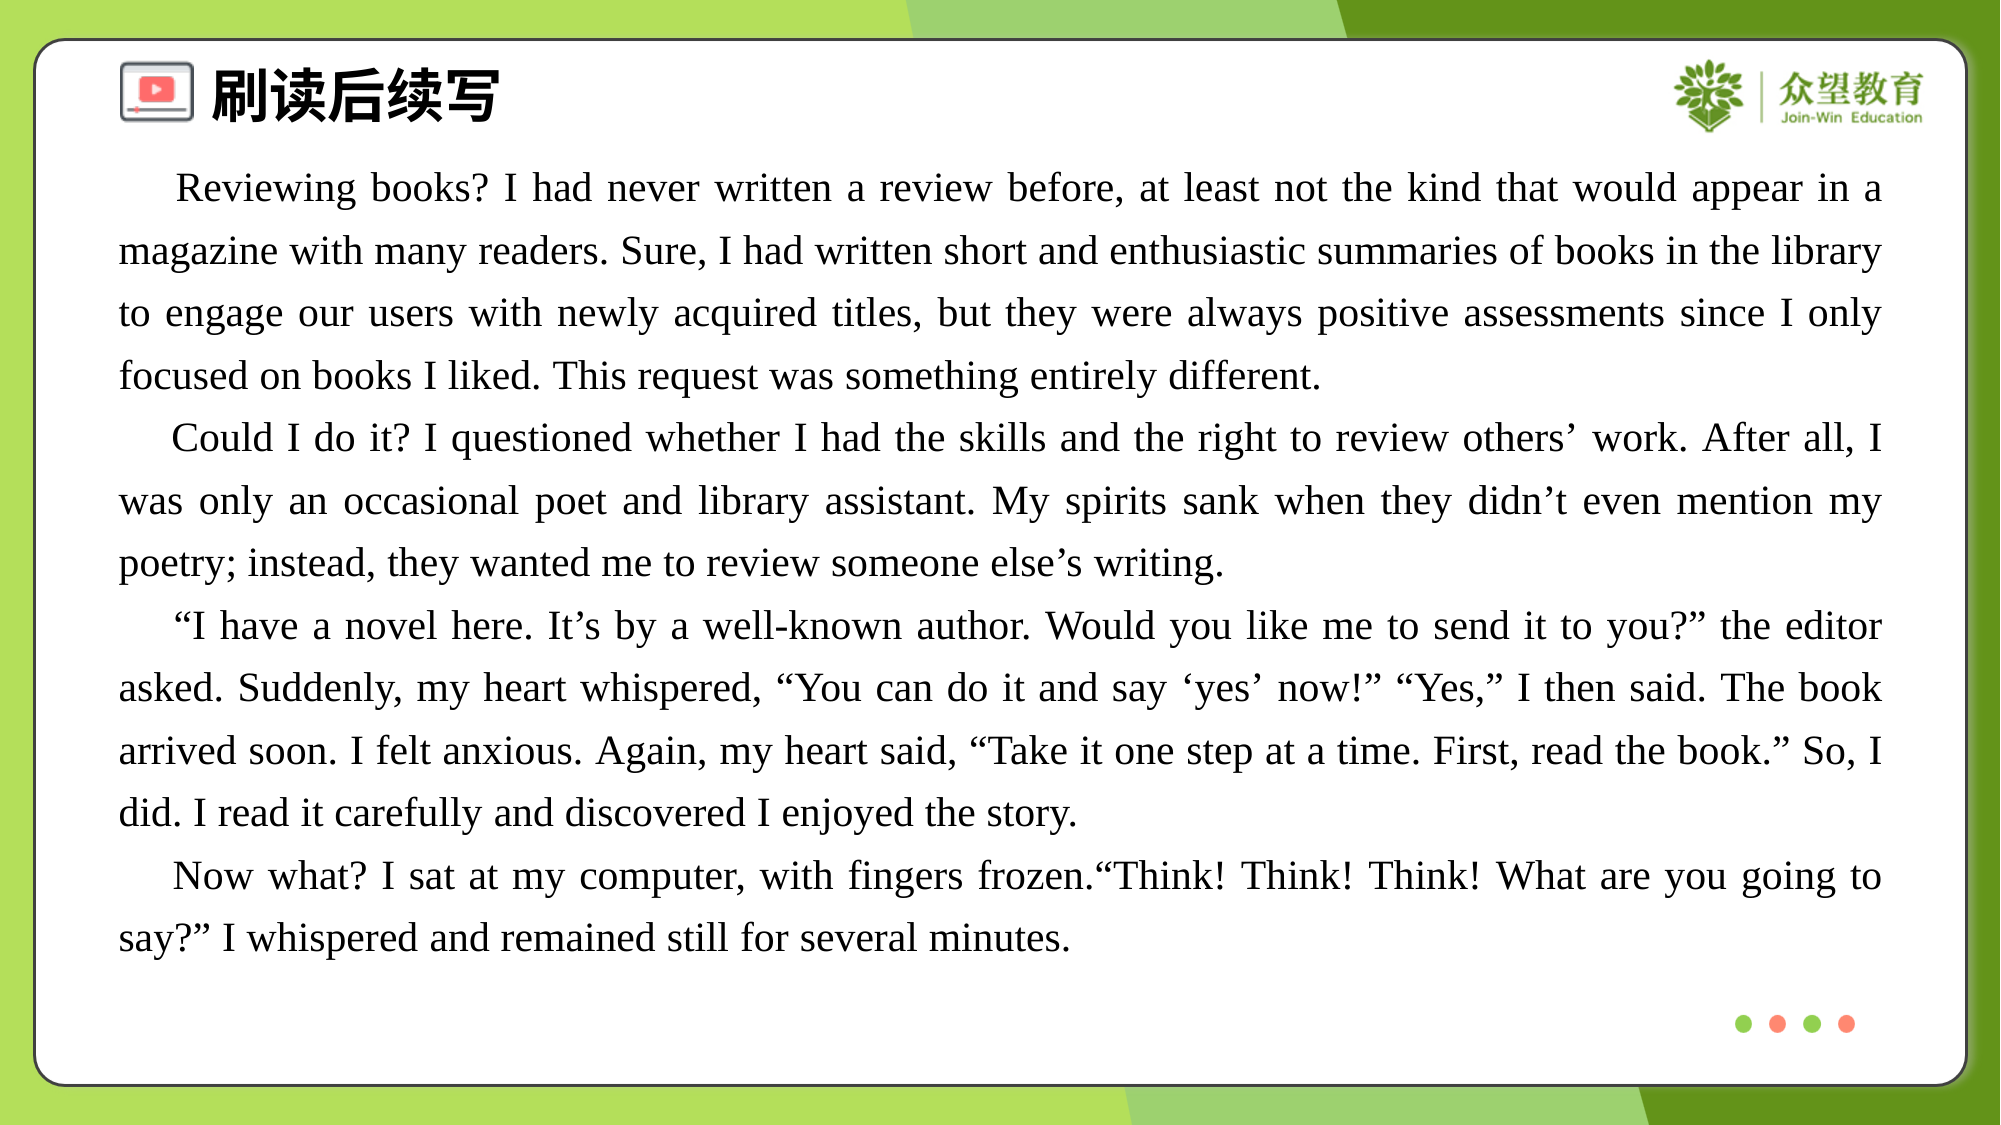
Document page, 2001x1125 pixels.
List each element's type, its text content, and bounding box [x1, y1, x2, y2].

text_box Reviewing books? I had never written a review before, at least not the kind that would appear in a magazine with many readers. Sure, I had written short and enthusiastic summaries of books in the library to engage our users with newly acquired titles, but they were always positive assessments since I only focused on books I liked. This request was something entirely different. Could I do it? I questioned whether I had the skills and the right to review others’ work. After all, I was only an occasional poet and library assistant. My spirits sank when they didn’t even mention my poetry; instead, they wanted me to review someone else’s writing. “I have a novel here. It’s by a well-known author. Would you like me to send it to you?” the editor asked. Suddenly, my heart whispered, “You can do it and say ‘yes’ now!” “Yes,” I then said. The book arrived soon. I felt anxious. Again, my heart said, “Take it one step at a time. First, read the book.” So, I did. I read it carefully and discovered I enjoyed the story. Now what? I sat at my computer, with fingers frozen.“Think! Think! Think! What are you going to say?” I whispered and remained still for several minutes. [118, 147, 1883, 1018]
picture [0, 0, 2000, 1125]
